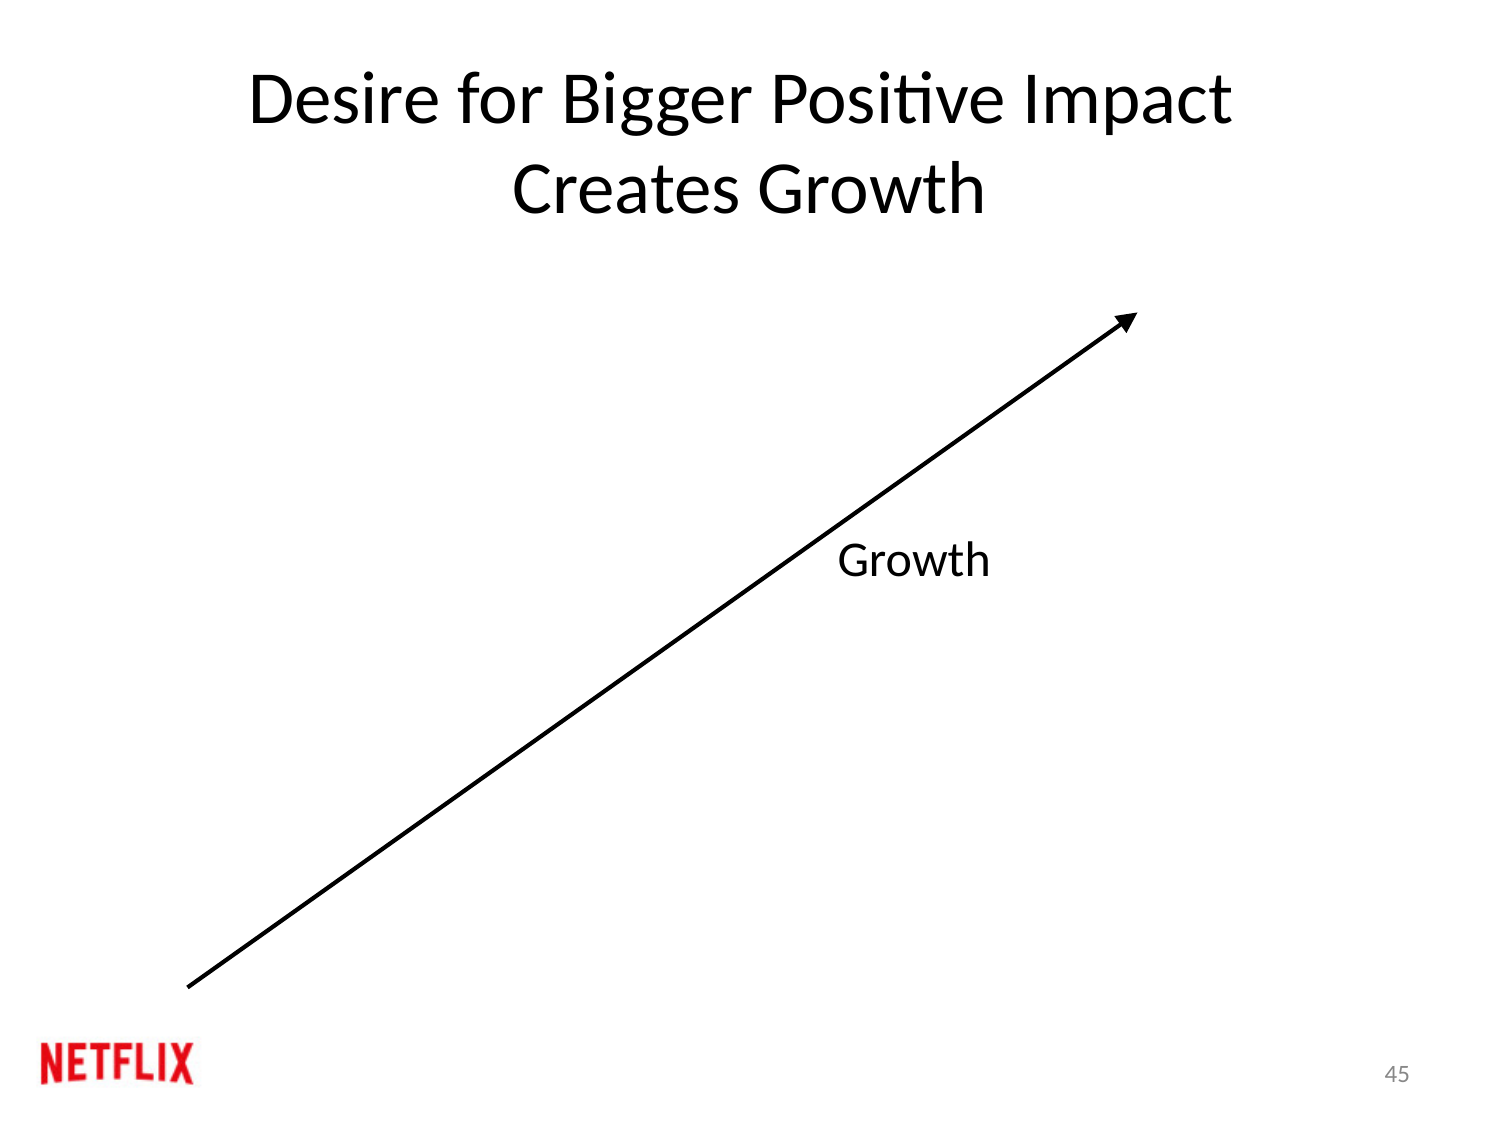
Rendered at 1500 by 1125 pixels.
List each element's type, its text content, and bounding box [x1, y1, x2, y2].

slide_number ‹#› [1074, 1042, 1425, 1103]
title Desire for Bigger Positive Impact Creates Growth [75, 45, 1425, 233]
picture [24, 1024, 211, 1104]
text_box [187, 312, 1138, 988]
